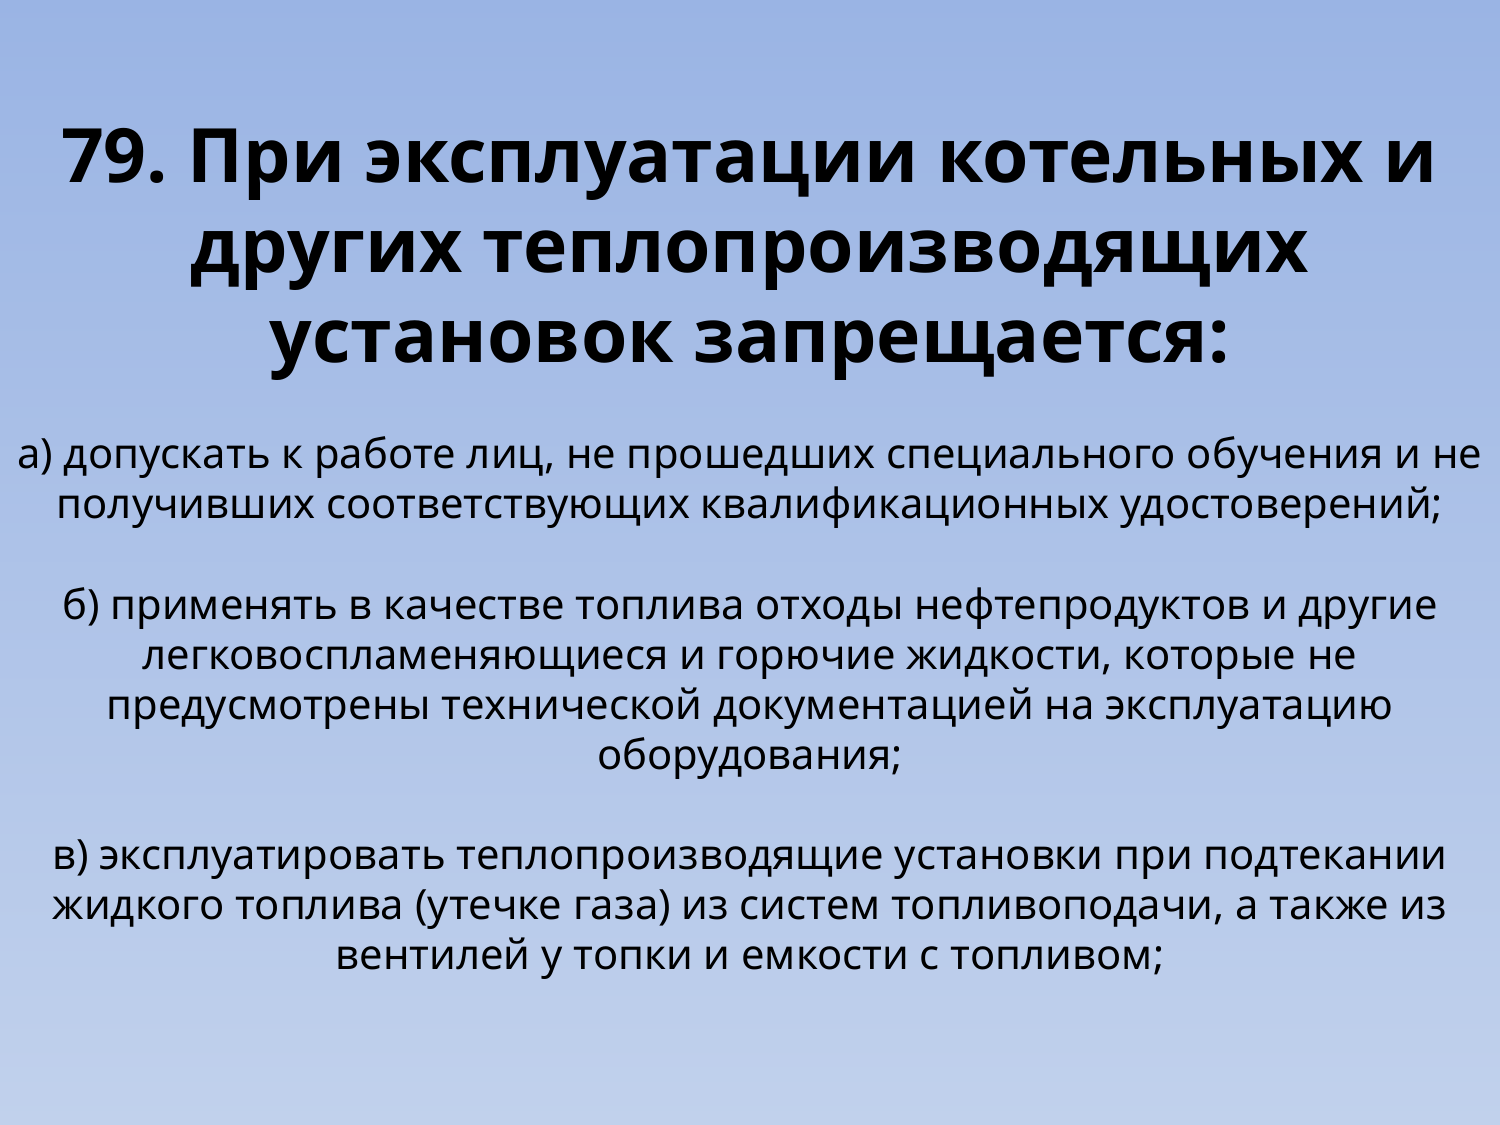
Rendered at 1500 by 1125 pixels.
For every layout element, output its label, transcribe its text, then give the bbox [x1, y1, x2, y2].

title 79. При эксплуатации котельных и других теплопроизводящих установок запрещается: а) допускать к работе лиц, не прошедших специального обучения и не получивших соответствующих квалификационных удостоверений; б) применять в качестве топлива отходы нефтепродуктов и другие легковоспламеняющиеся и горючие жидкости, которые не предусмотрены технической документацией на эксплуатацию оборудования; в) эксплуатировать теплопроизводящие установки при подтекании жидкого топлива (утечке газа) из систем топливоподачи, а также из вентилей у топки и емкости с топливом; [0, 0, 1500, 1125]
